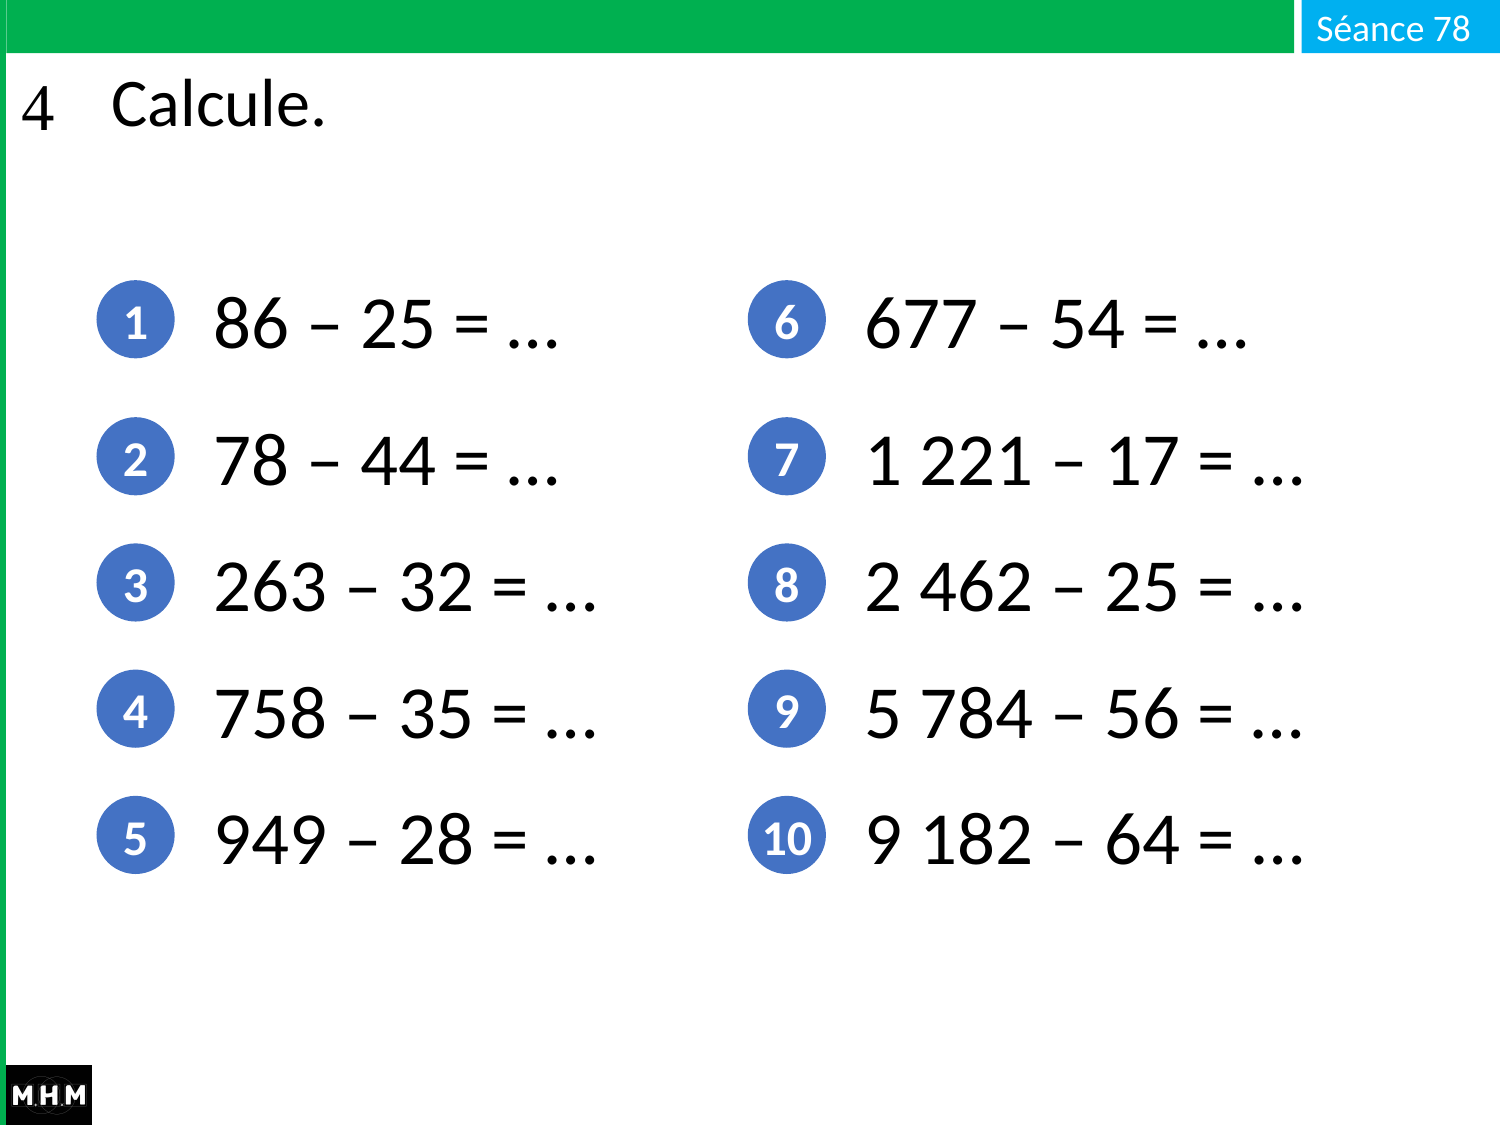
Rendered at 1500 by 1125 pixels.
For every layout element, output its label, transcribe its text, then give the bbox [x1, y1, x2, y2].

text_box 949 – 28 = … [198, 781, 689, 887]
text_box 10 [746, 794, 827, 876]
text_box 1 221 – 17 = … [849, 403, 1394, 508]
text_box 677 – 54 = … [849, 266, 1282, 371]
text_box 1 [95, 279, 176, 360]
text_box 758 – 35 = … [198, 655, 757, 761]
text_box 9 [746, 668, 827, 749]
picture [6, 1065, 92, 1125]
text_box 5 [95, 794, 176, 876]
text_box 9 182 – 64 = … [849, 781, 1340, 887]
text_box 5 784 – 56 = … [850, 655, 1408, 761]
text_box 7 [746, 416, 827, 497]
text_box 2 [95, 416, 176, 497]
title Calcule. [96, 60, 1391, 150]
text_box 3 [95, 542, 176, 623]
text_box 86 – 25 = … [198, 266, 631, 371]
text_box 78 – 44 = … [198, 403, 743, 508]
text_box 6 [746, 279, 827, 360]
text_box 2 462 – 25 = … [849, 529, 1394, 635]
text_box 263 – 32 = … [198, 529, 743, 635]
text_box 8 [746, 542, 827, 623]
text_box 4 [95, 668, 176, 749]
